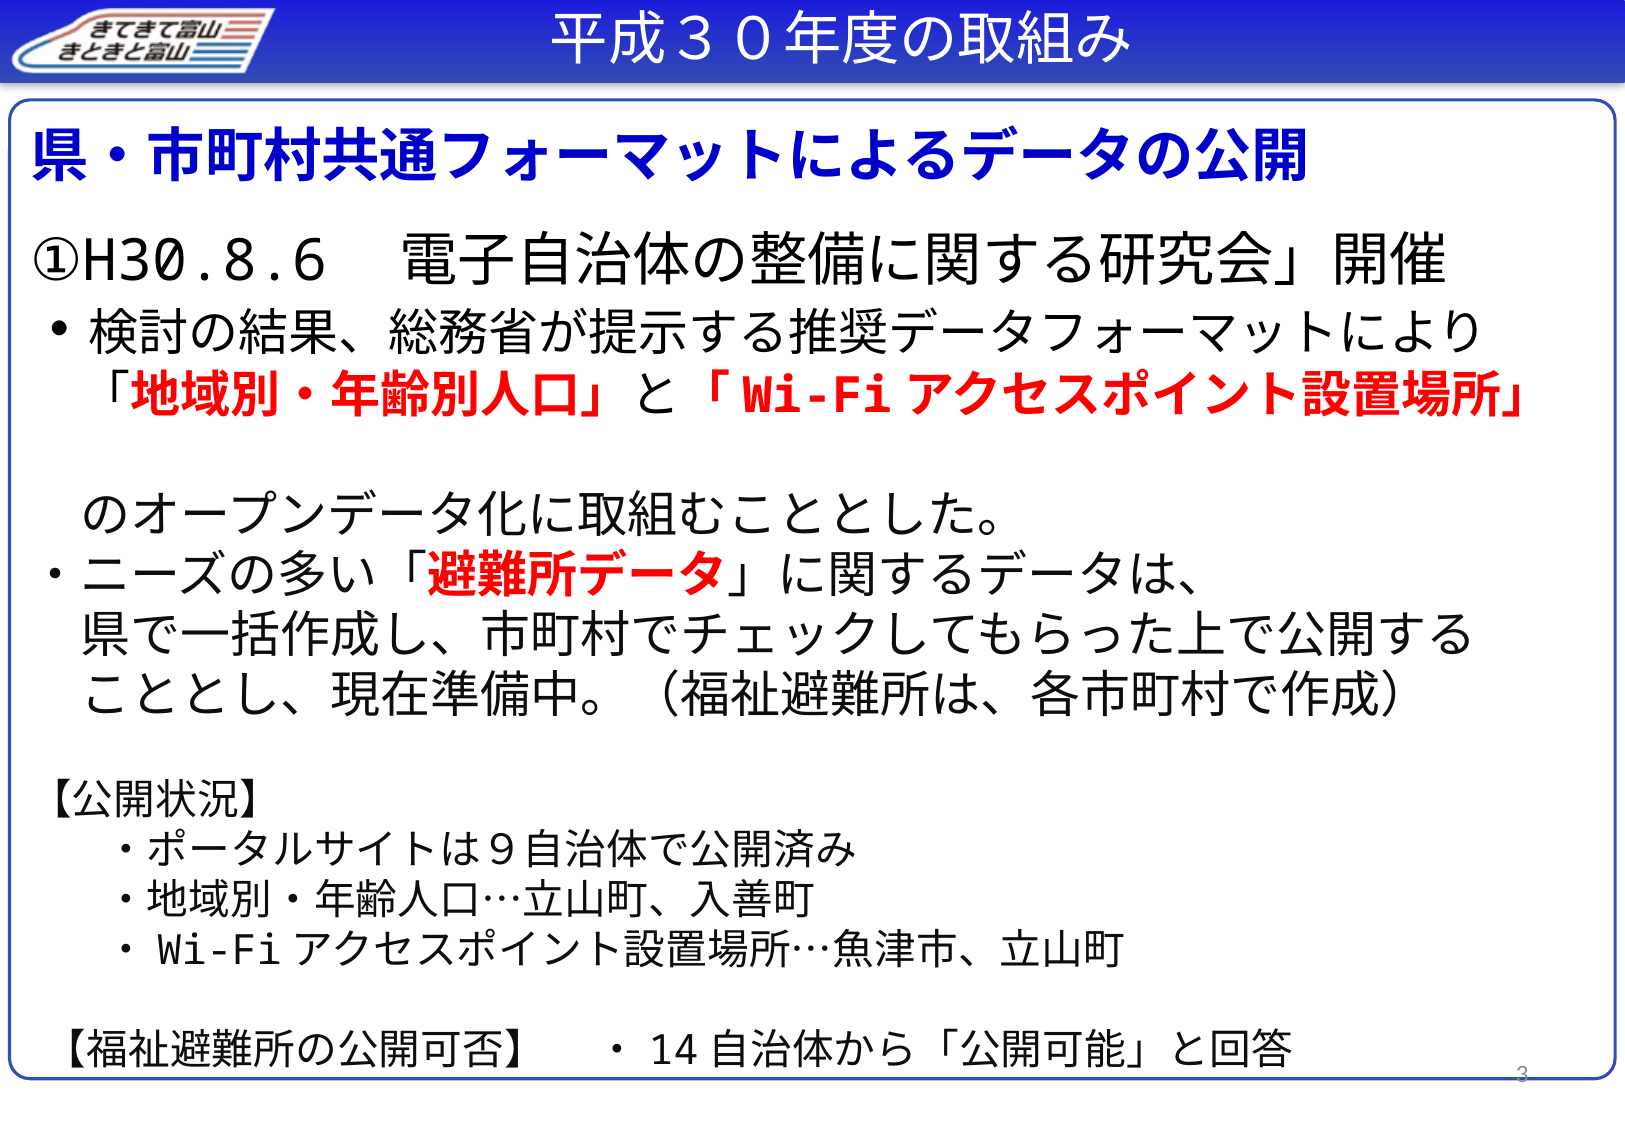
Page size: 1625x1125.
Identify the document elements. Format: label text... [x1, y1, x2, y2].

slide_number 3 [1164, 1042, 1544, 1103]
picture [0, 0, 288, 86]
text_box 平成３０年度の取組み [291, 0, 1625, 83]
text_box 県・市町村共通フォーマットによるデータの公開 ①H30.8.6 電子自治体の整備に関する研究会」開催 ・検討の結果、総務省が提示する推奨データフォーマットにより 「地域別・年齢別人口」と「Wi-Fiアクセスポイント設置場所」 のオープンデータ化に取組むこととした。 ・ニーズの多い「避難所データ」に関するデータは、 県で一括作成し、市町村でチェックしてもらった上で公開する こととし、現在準備中。（福祉避難所は、各市町村で作成） 【公開状況】 ・ポータルサイトは９自治体で公開済み ・地域別・年齢人口…立山町、入善町 ・Wi-Fiアクセスポイント設置場所…魚津市、立山町 【福祉避難所の公開可否】 ・14自治体から「公開可能」と回答 [9, 99, 1616, 1079]
